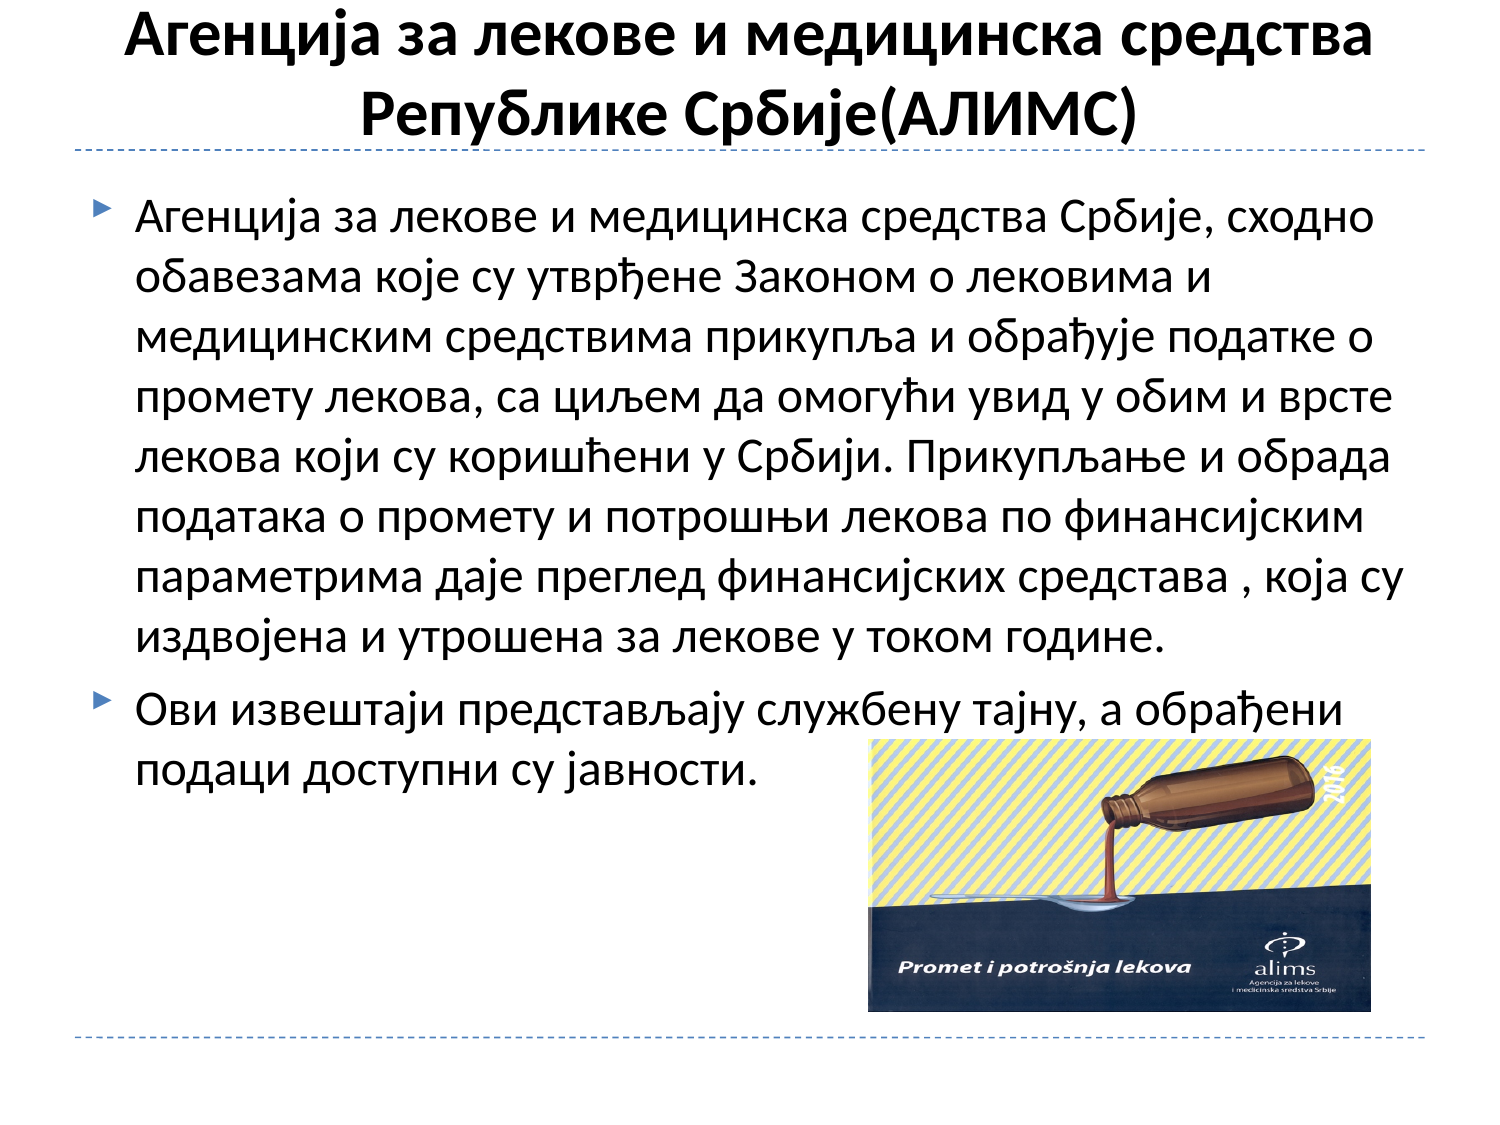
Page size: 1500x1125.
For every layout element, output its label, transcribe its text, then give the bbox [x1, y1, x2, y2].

title Агенција за лекове и медицинска средства Републике Србије(АЛИМС) [74, 0, 1426, 157]
picture [867, 739, 1371, 1012]
list Агенција за лекове и медицинска средства Србије, сходно обавезама које су утврђене Законом о лековима и медицинским средствима прикупља и обрађује податке о промету лекова, са циљем да омогући увид у обим и врсте лекова који су коришћени у Србији. Прикупљање и обрада података о промету и потрошњи лекова по финансијским параметрима даје преглед финансијских средстава , која су издвојена и утрошена за лекове у током године. Ови извештаји представљају службену тајну, а обрађени подаци доступни су јавности. [74, 174, 1426, 1038]
